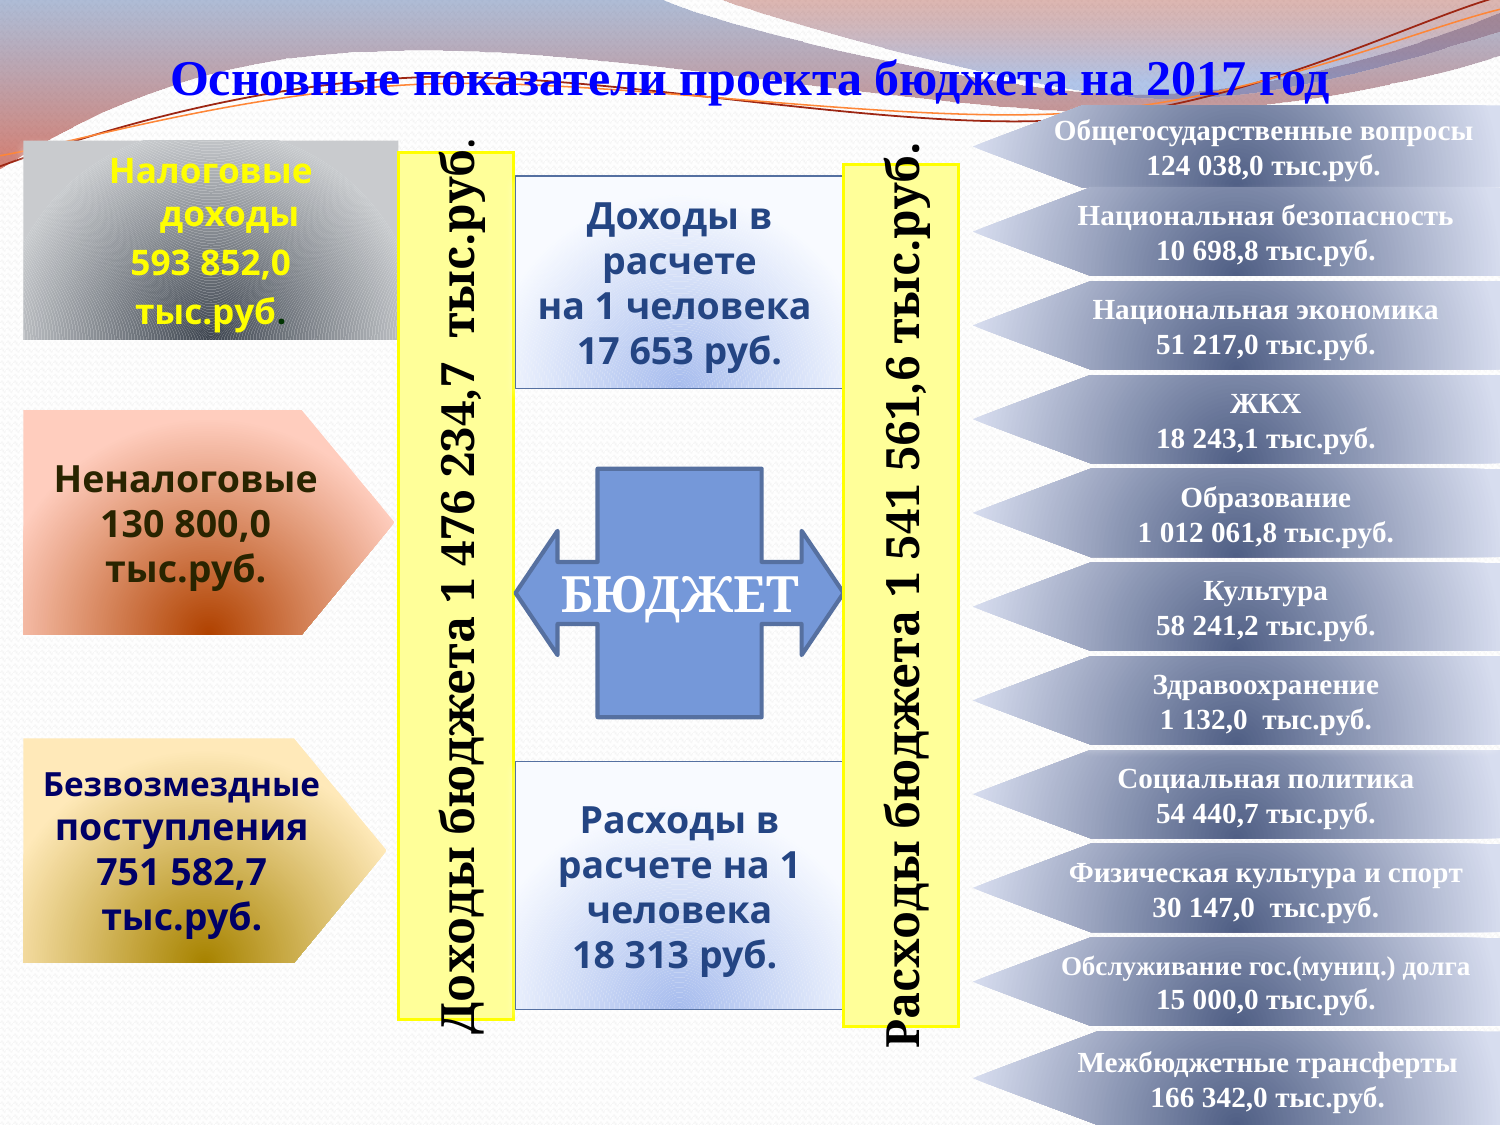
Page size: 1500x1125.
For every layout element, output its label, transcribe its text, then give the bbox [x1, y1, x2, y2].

text_box Социальная политика 54 440,7 тыс.руб. [972, 754, 1500, 839]
text_box Расходы бюджета 1 541 561,6 тыс.руб. [843, 164, 959, 1027]
text_box Физическая культура и спорт 30 147,0 тыс.руб. [972, 843, 1500, 933]
text_box Обслуживание гос.(муниц.) долга 15 000,0 тыс.руб. [972, 937, 1500, 1026]
text_box Доходы бюджета 1 476 234,7 тыс.руб. [398, 152, 514, 1020]
text_box ЖКХ 18 243,1 тыс.руб. [972, 375, 1500, 464]
text_box Расходы в расчете на 1 человека 18 313 руб. [515, 761, 843, 1010]
text_box БЮДЖЕТ [513, 466, 843, 720]
list Налоговые доходы 593 852,0 тыс.руб. [23, 140, 399, 340]
title Основные показатели проекта бюджета на 2017 год [0, 0, 1500, 106]
text_box [508, 177, 514, 398]
text_box [508, 763, 514, 1020]
text_box Здравоохранение 1 132,0 тыс.руб. [972, 656, 1500, 745]
text_box Доходы в расчете на 1 человека 17 653 руб. [515, 175, 843, 389]
text_box Безвозмездные поступления 751 582,7 тыс.руб. [23, 738, 387, 963]
text_box Общегосударственные вопросы 124 038,0 тыс.руб. [972, 105, 1500, 188]
text_box Межбюджетные трансферты 166 342,0 тыс.руб. [972, 1031, 1500, 1125]
text_box Национальная экономика 51 217,0 тыс.руб. . [972, 281, 1500, 370]
text_box Образование 1 012 061,8 тыс.руб. [972, 468, 1500, 558]
text_box Неналоговые 130 800,0 тыс.руб. [23, 410, 395, 635]
table_header Наименование [1081, 751, 1500, 757]
text_box Культура 58 241,2 тыс.руб. [972, 562, 1500, 651]
text_box Национальная безопасность 10 698,8 тыс.руб. [972, 187, 1500, 276]
